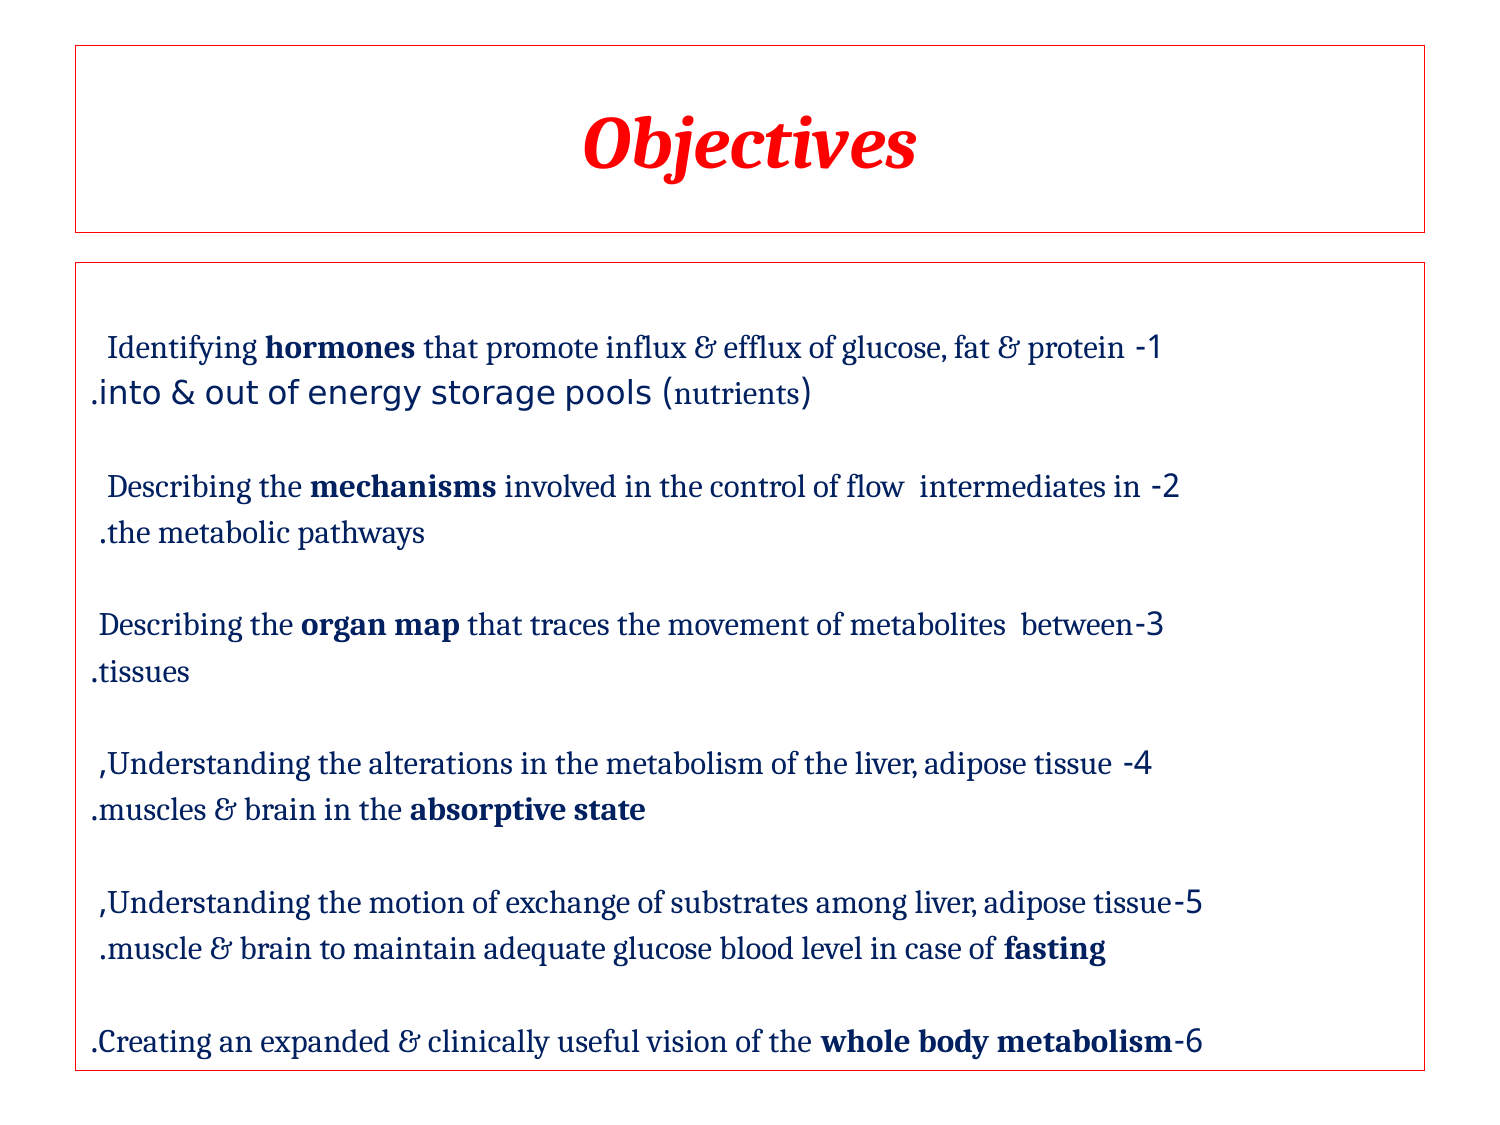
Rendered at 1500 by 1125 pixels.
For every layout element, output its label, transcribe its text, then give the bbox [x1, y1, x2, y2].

list 1- Identifying hormones that promote influx & efflux of glucose, fat & protein (nutrients) into & out of energy storage pools. 2- Describing the mechanisms involved in the control of flow intermediates in the metabolic pathways. 3-Describing the organ map that traces the movement of metabolites between tissues. 4- Understanding the alterations in the metabolism of the liver, adipose tissue, muscles & brain in the absorptive state. 5-Understanding the motion of exchange of substrates among liver, adipose tissue, muscle & brain to maintain adequate glucose blood level in case of fasting. 6-Creating an expanded & clinically useful vision of the whole body metabolism. [75, 262, 1425, 1071]
title Objectives [75, 45, 1425, 233]
